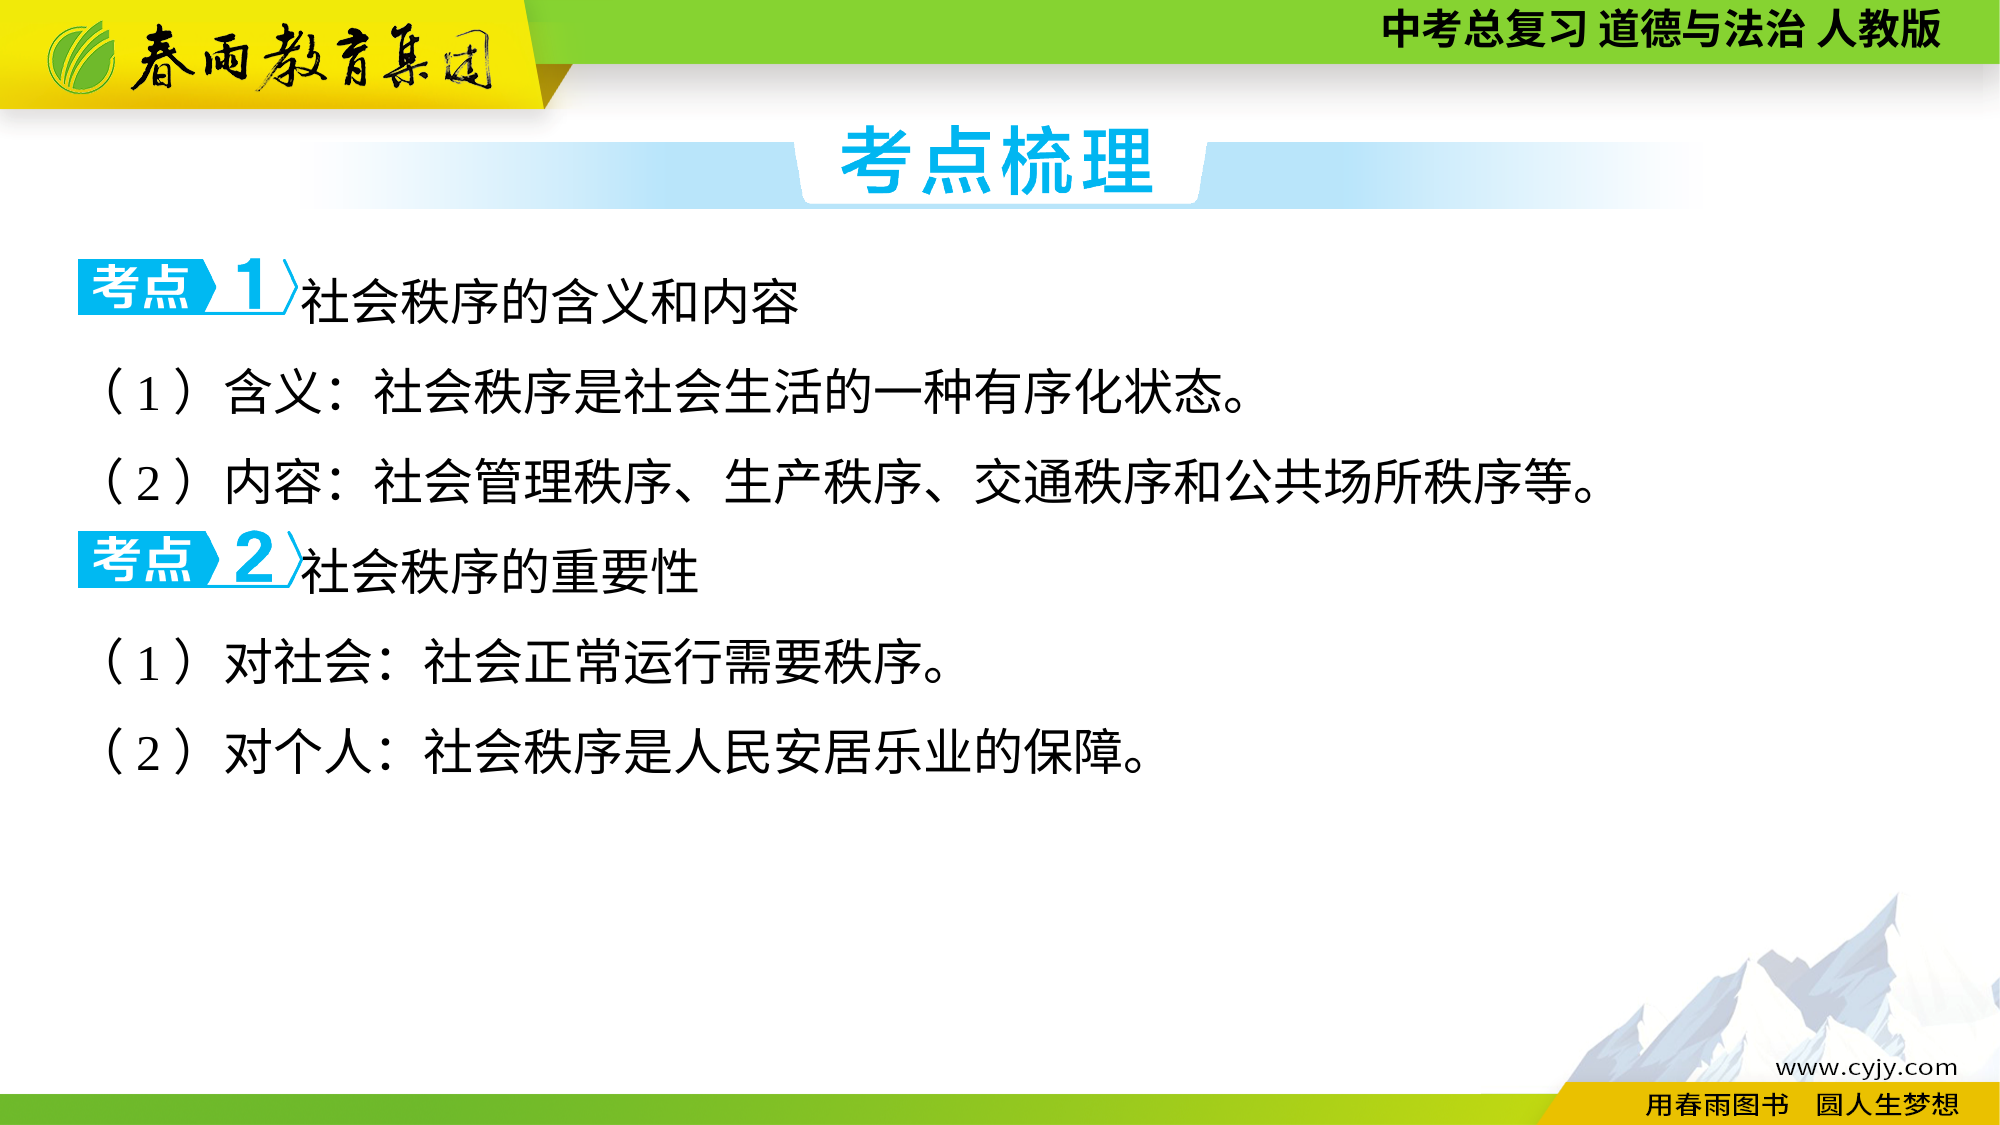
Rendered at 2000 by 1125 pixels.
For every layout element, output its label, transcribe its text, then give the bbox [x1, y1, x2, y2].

list 社会秩序的含义和内容 （1）含义：社会秩序是社会生活的一种有序化状态。 （2）内容：社会管理秩序、生产秩序、交通秩序和公共场所秩序等。 社会秩序的重要性 （1）对社会：社会正常运行需要秩序。 （2）对个人：社会秩序是人民安居乐业的保障。 [59, 233, 1944, 794]
picture [0, 0, 2000, 1125]
